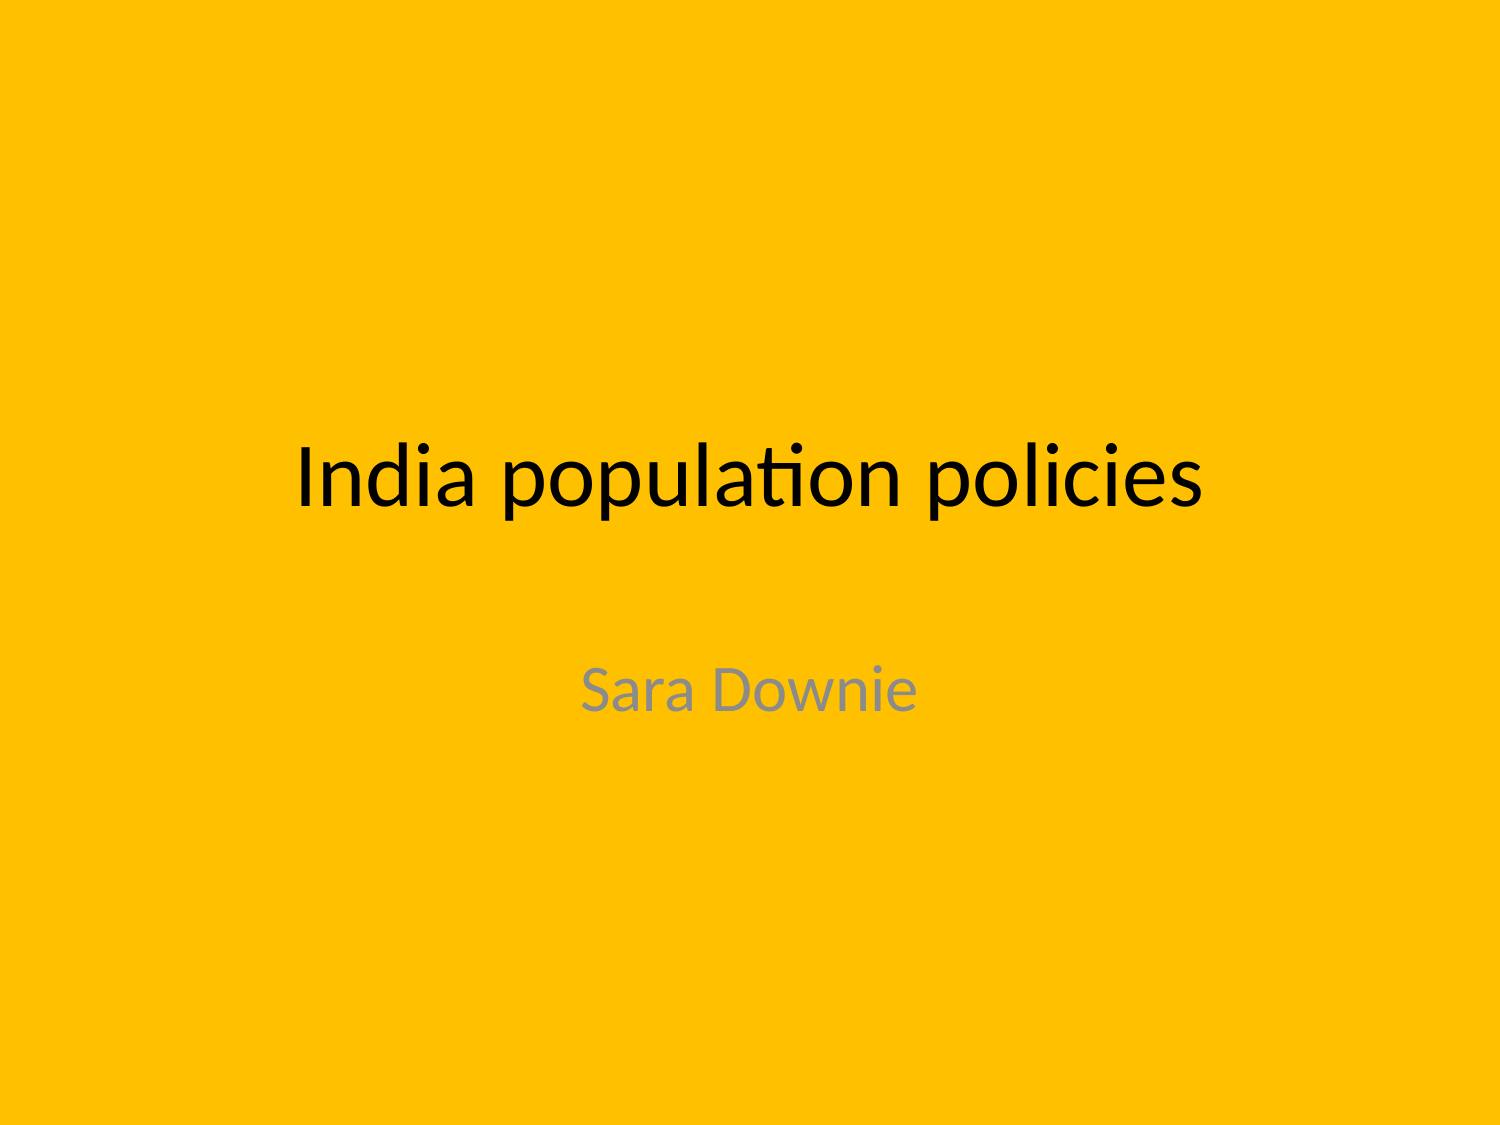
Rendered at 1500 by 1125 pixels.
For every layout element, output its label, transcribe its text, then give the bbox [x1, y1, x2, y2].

subtitle Sara Downie [225, 637, 1275, 925]
title India population policies [112, 349, 1388, 591]
